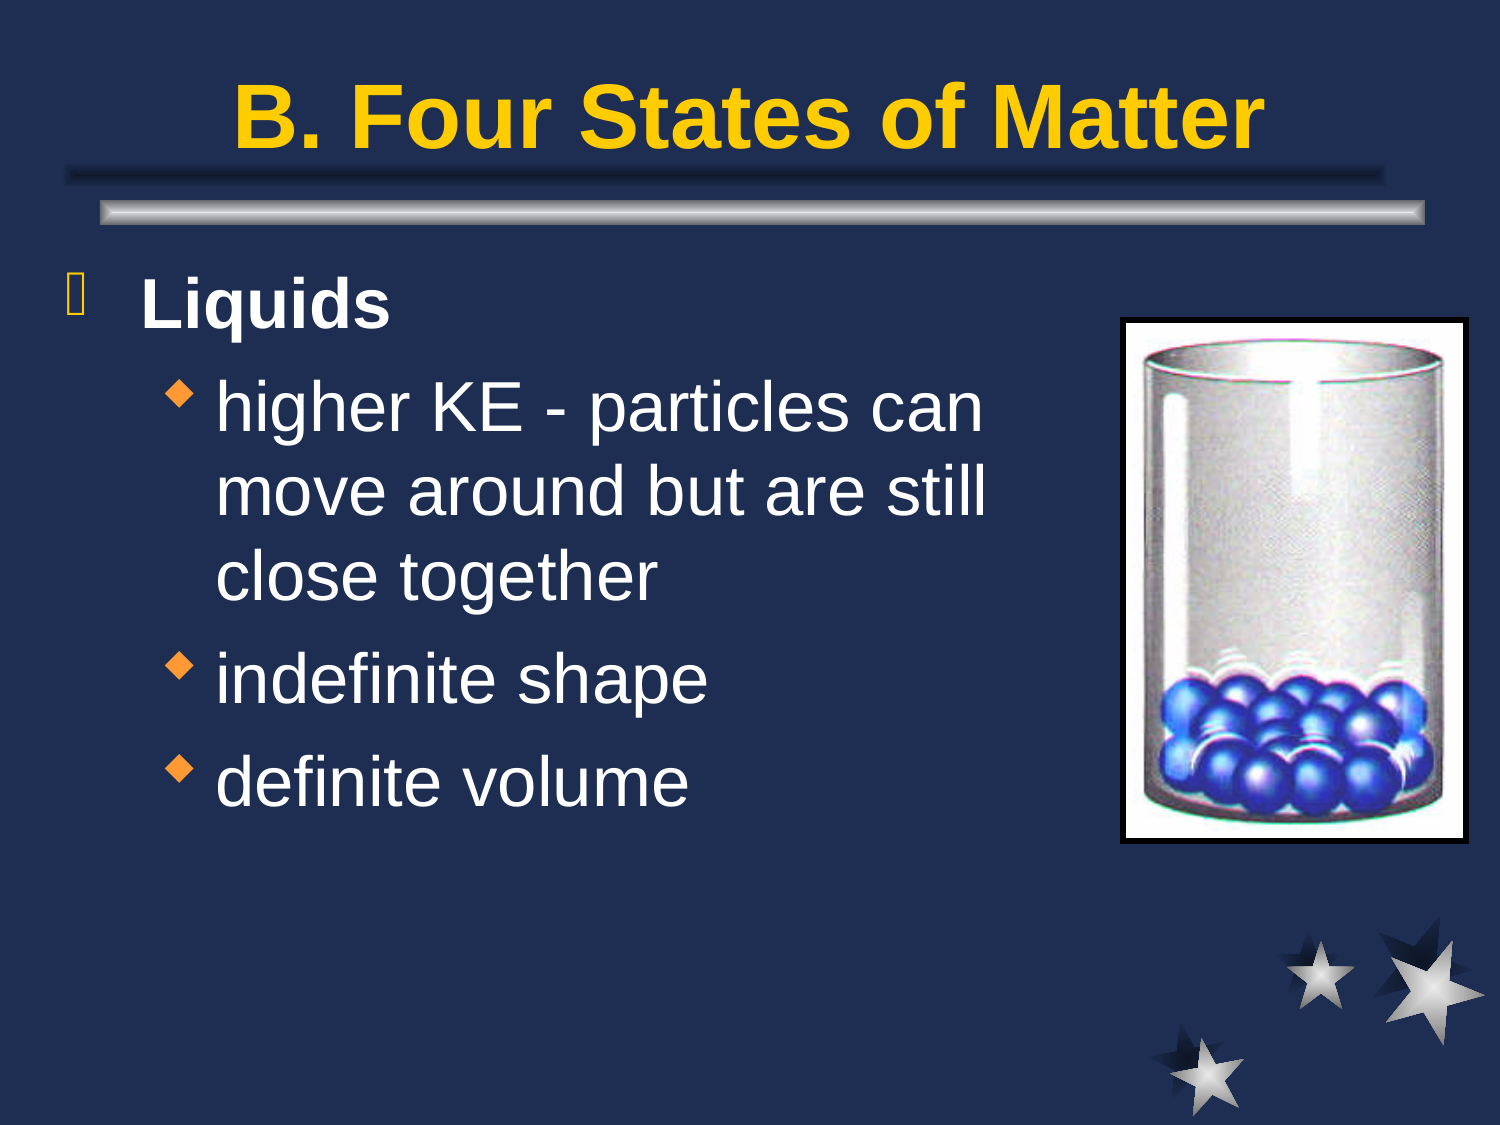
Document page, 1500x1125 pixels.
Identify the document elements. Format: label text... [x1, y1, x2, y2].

title B. Four States of Matter [112, 37, 1388, 176]
picture [1125, 322, 1464, 839]
list Liquids higher KE - particles can move around but are still close together indefinite shape definite volume [49, 249, 1161, 1076]
